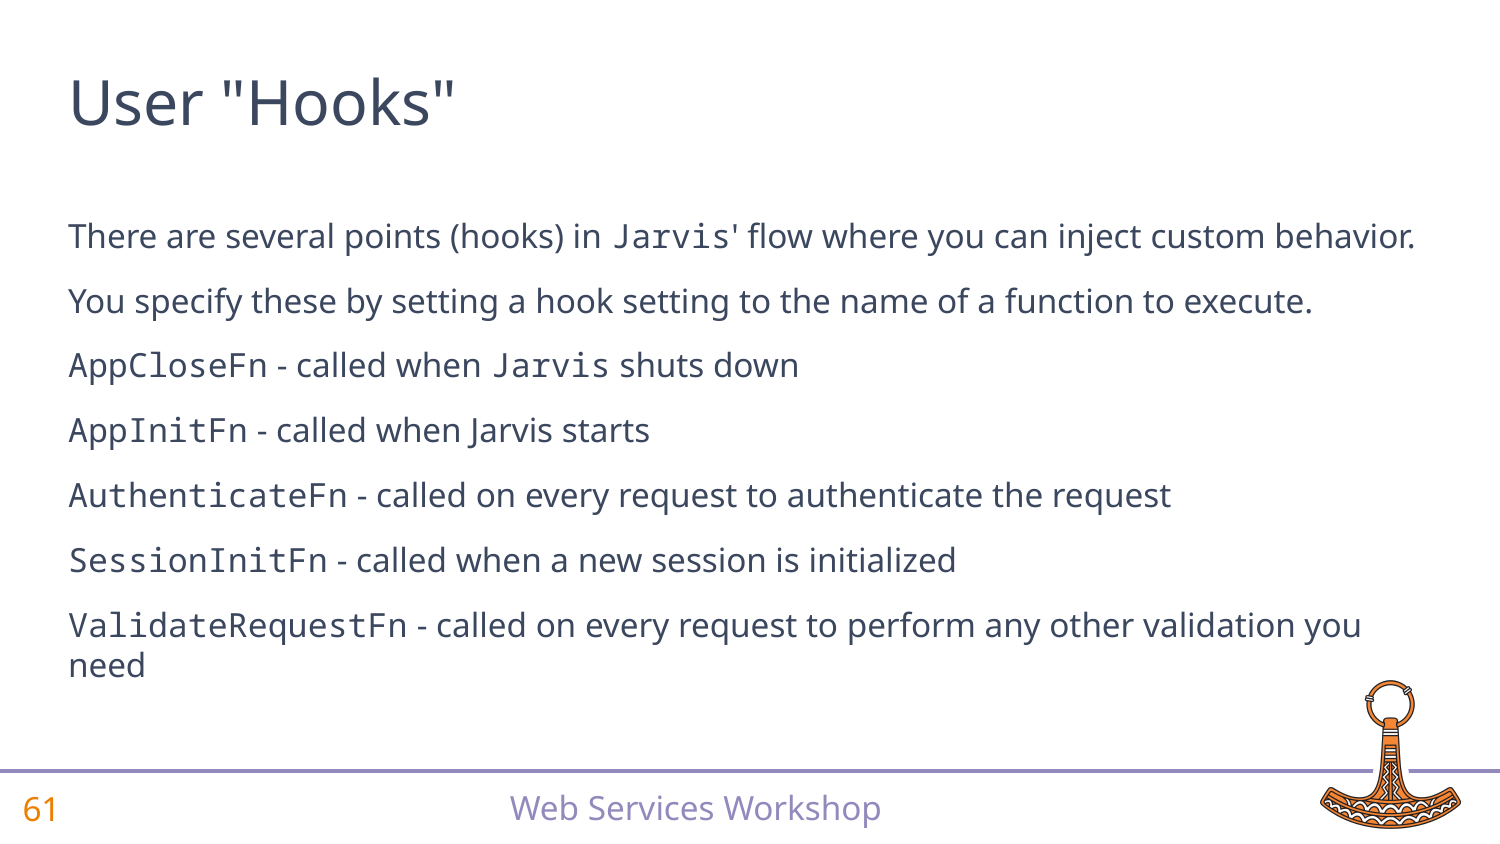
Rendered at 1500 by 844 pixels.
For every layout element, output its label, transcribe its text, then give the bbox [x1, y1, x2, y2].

list There are several points (hooks) in Jarvis' flow where you can inject custom behavior. You specify these by setting a hook setting to the name of a function to execute. AppCloseFn - called when Jarvis shuts down AppInitFn - called when Jarvis starts AuthenticateFn - called on every request to authenticate the request SessionInitFn - called when a new session is initialized ValidateRequestFn - called on every request to perform any other validation you need [53, 207, 1453, 740]
title User "Hooks" [53, 43, 1203, 157]
picture [1320, 680, 1461, 829]
